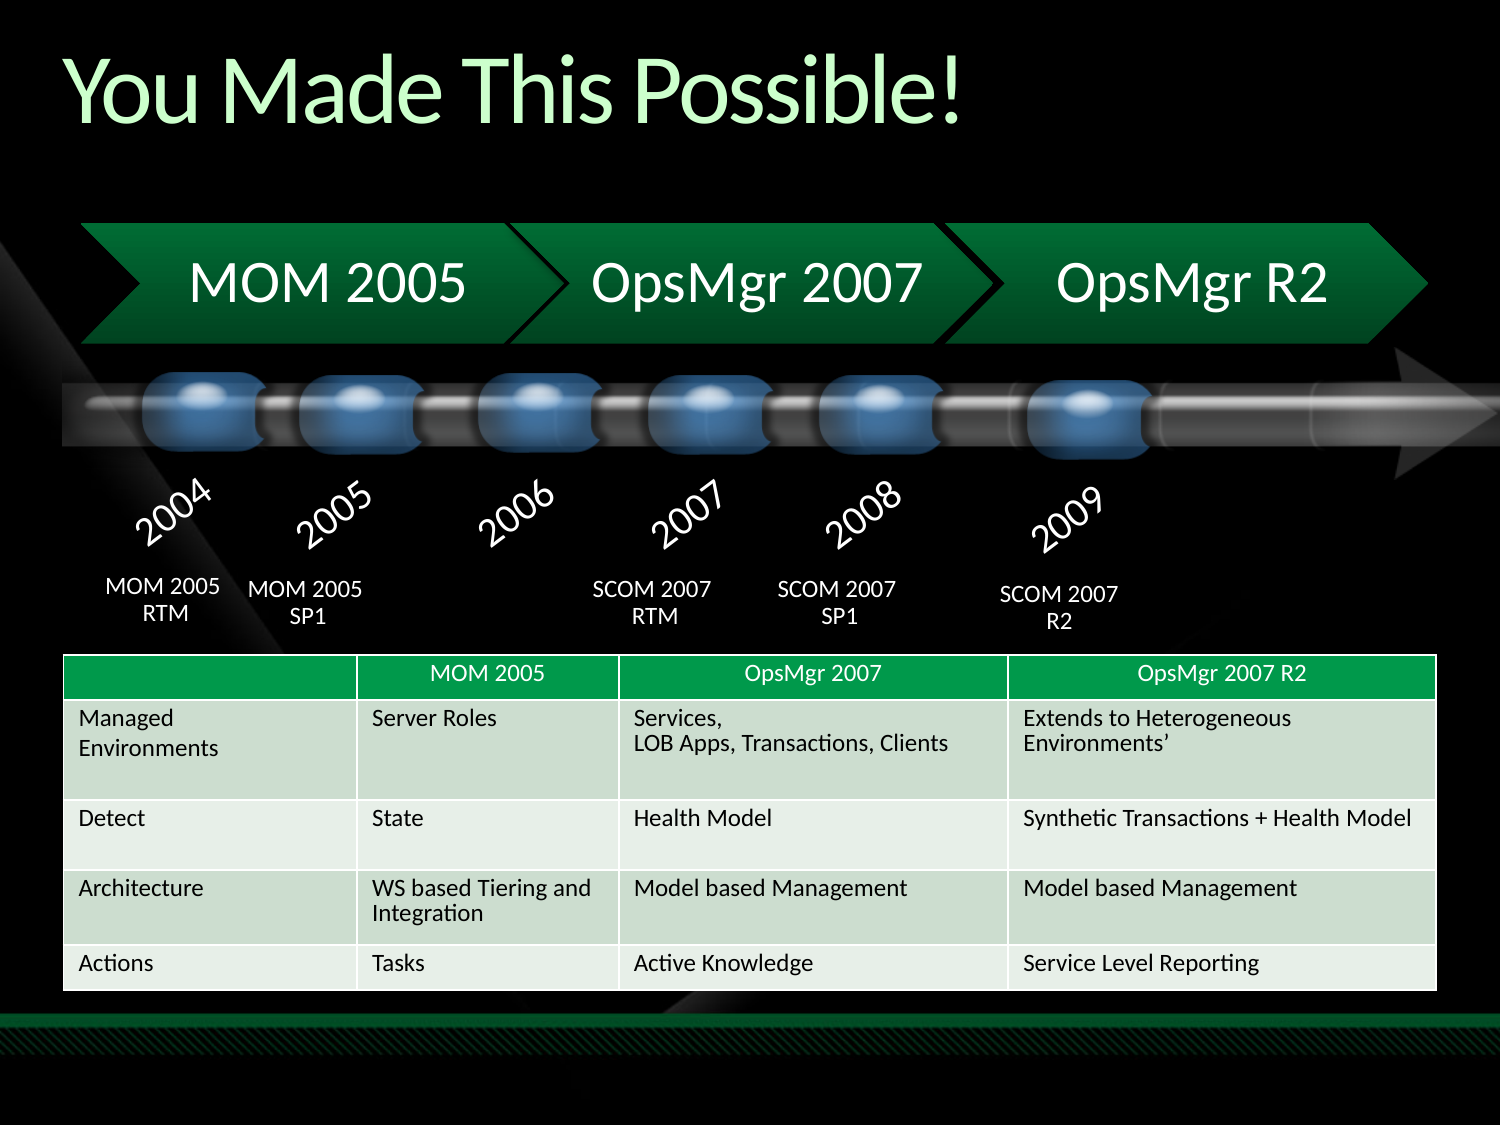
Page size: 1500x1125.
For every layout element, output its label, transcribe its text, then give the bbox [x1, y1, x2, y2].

table_header [64, 656, 356, 699]
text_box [104, 357, 282, 629]
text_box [776, 360, 958, 632]
table_cell State [358, 801, 618, 869]
table_cell Service Level Reporting [1009, 946, 1435, 989]
table_cell Active Knowledge [620, 946, 1007, 989]
table_cell Extends to Heterogeneous Environments’ [1009, 701, 1435, 799]
table_header OpsMgr 2007 [620, 656, 1007, 699]
table_cell Model based Management [620, 871, 1007, 944]
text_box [591, 360, 776, 632]
table_header MOM 2005 [358, 656, 618, 699]
table_cell Health Model [620, 801, 1007, 869]
table_cell Actions [64, 946, 356, 989]
table_cell WS based Tiering and Integration [358, 871, 618, 944]
table_cell Server Roles [358, 701, 618, 799]
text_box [74, 222, 1429, 344]
table_cell Detect [64, 801, 356, 869]
table_cell Tasks [358, 946, 618, 989]
table_header OpsMgr 2007 R2 [1009, 656, 1435, 699]
table_cell Managed Environments [64, 701, 356, 799]
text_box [246, 360, 439, 632]
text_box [998, 365, 1167, 636]
title You Made This Possible! [62, 37, 1438, 147]
table_cell Synthetic Transactions + Health Model [1009, 801, 1435, 869]
table_cell Services, LOB Apps, Transactions, Clients [620, 701, 1007, 799]
table_cell Architecture [64, 871, 356, 944]
picture [0, 0, 1500, 1125]
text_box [456, 358, 617, 544]
table_cell Model based Management [1009, 871, 1435, 944]
